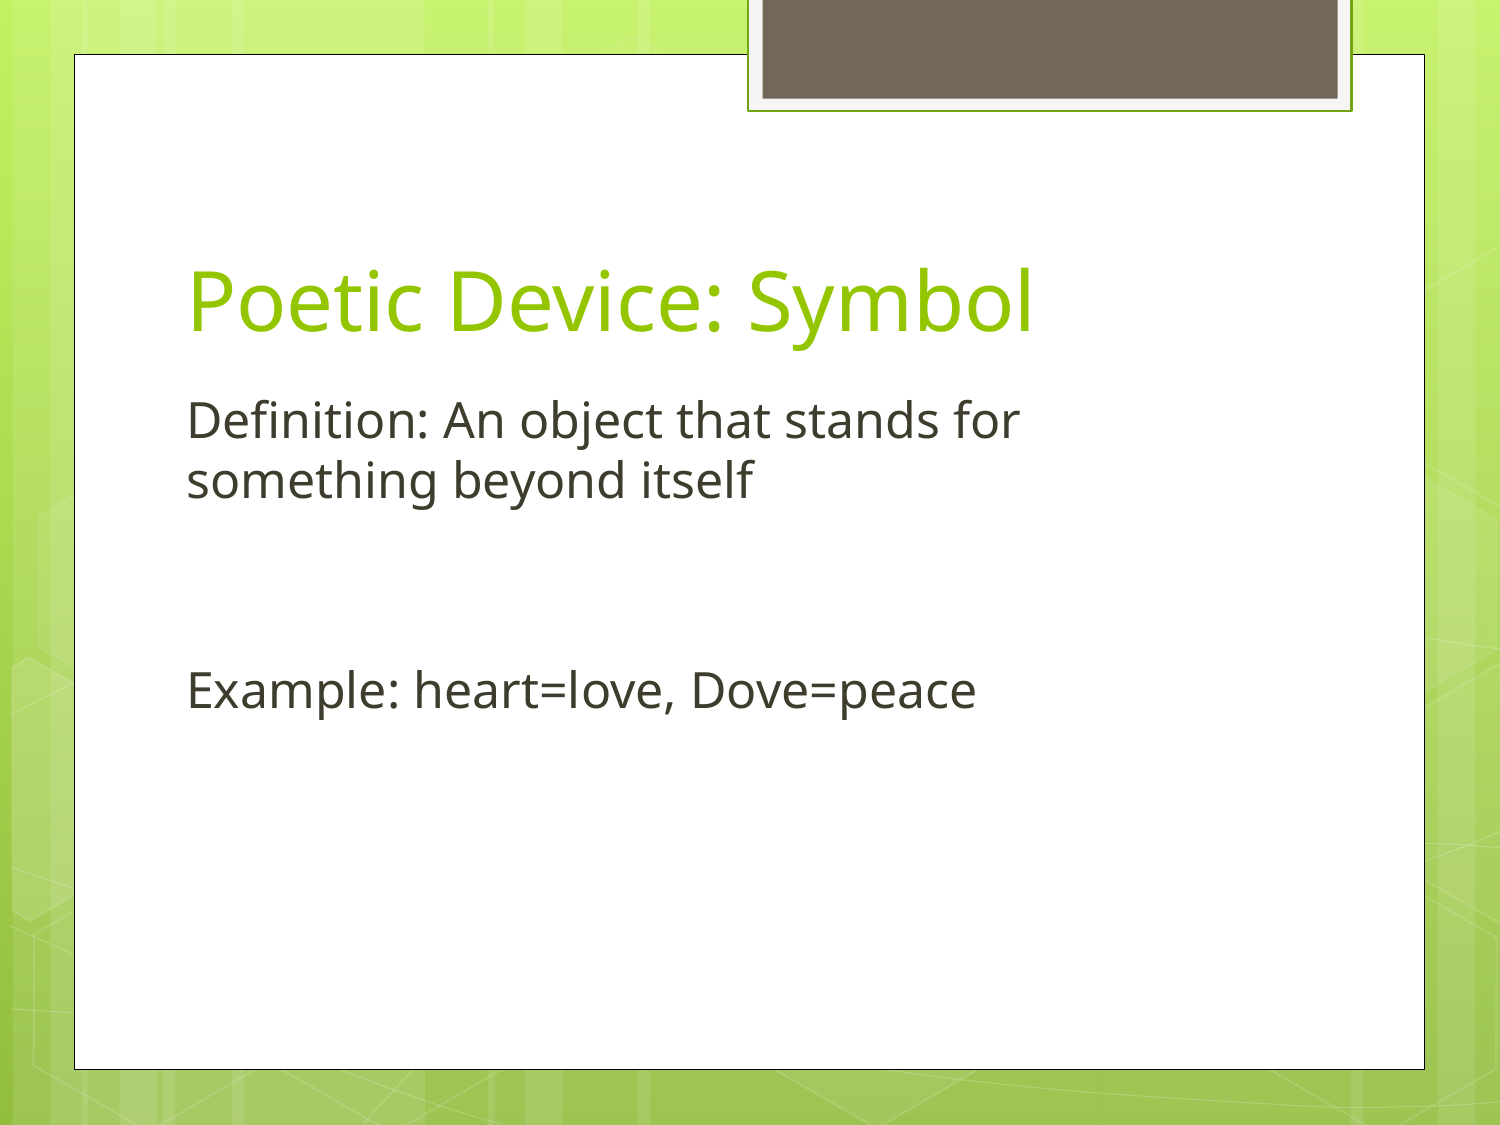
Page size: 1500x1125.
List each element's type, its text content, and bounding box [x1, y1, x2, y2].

title Poetic Device: Symbol [171, 168, 1324, 357]
list Definition: An object that stands for something beyond itself Example: heart=love, Dove=peace [171, 381, 1283, 957]
